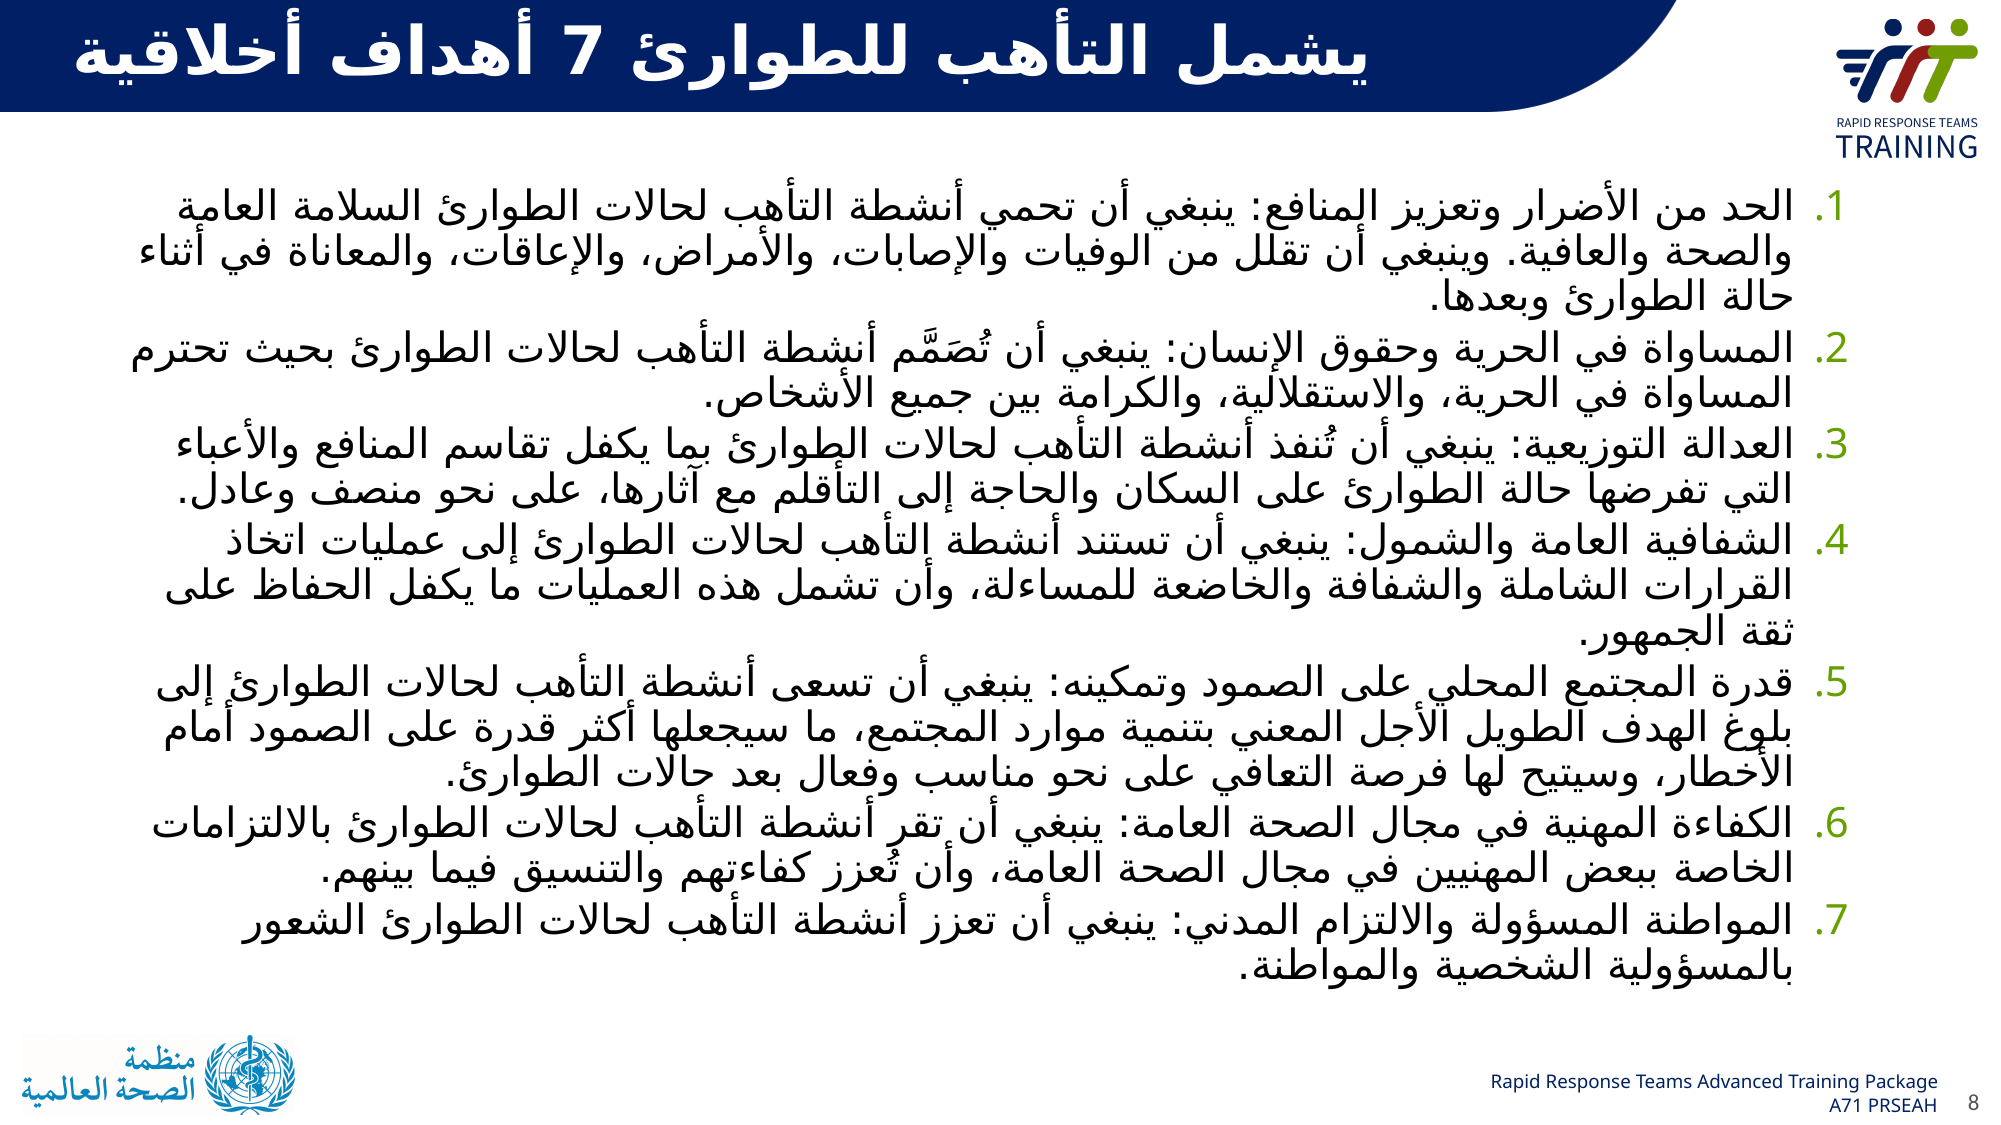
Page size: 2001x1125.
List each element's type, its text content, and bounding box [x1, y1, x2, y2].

list الحد من الأضرار وتعزيز المنافع: ينبغي أن تحمي أنشطة التأهب لحالات الطوارئ السلامة العامة والصحة والعافية. وينبغي أن تقلل من الوفيات والإصابات، والأمراض، والإعاقات، والمعاناة في أثناء حالة الطوارئ وبعدها. المساواة في الحرية وحقوق الإنسان: ينبغي أن تُصَمَّم أنشطة التأهب لحالات الطوارئ بحيث تحترم المساواة في الحرية، والاستقلالية، والكرامة بين جميع الأشخاص. العدالة التوزيعية: ينبغي أن تُنفذ أنشطة التأهب لحالات الطوارئ بما يكفل تقاسم المنافع والأعباء التي تفرضها حالة الطوارئ على السكان والحاجة إلى التأقلم مع آثارها، على نحو منصف وعادل. الشفافية العامة والشمول: ينبغي أن تستند أنشطة التأهب لحالات الطوارئ إلى عمليات اتخاذ القرارات الشاملة والشفافة والخاضعة للمساءلة، وأن تشمل هذه العمليات ما يكفل الحفاظ على ثقة الجمهور. قدرة المجتمع المحلي على الصمود وتمكينه: ينبغي أن تسعى أنشطة التأهب لحالات الطوارئ إلى بلوغ الهدف الطويل الأجل المعني بتنمية موارد المجتمع، ما سيجعلها أكثر قدرة على الصمود أمام الأخطار، وسيتيح لها فرصة التعافي على نحو مناسب وفعال بعد حالات الطوارئ. الكفاءة المهنية في مجال الصحة العامة: ينبغي أن تقر أنشطة التأهب لحالات الطوارئ بالالتزامات الخاصة ببعض المهنيين في مجال الصحة العامة، وأن تُعزز كفاءتهم والتنسيق فيما بينهم. المواطنة المسؤولة والالتزام المدني: ينبغي أن تعزز أنشطة التأهب لحالات الطوارئ الشعور بالمسؤولية الشخصية والمواطنة. [120, 178, 1858, 1017]
picture [1835, 19, 1978, 167]
picture [0, 0, 1705, 112]
picture [252, 1050, 258, 1059]
picture [22, 1035, 295, 1115]
title يشمل التأهب للطوارئ 7 أهداف أخلاقية [21, 0, 1381, 107]
slide_number 8 [1882, 1037, 1916, 1092]
